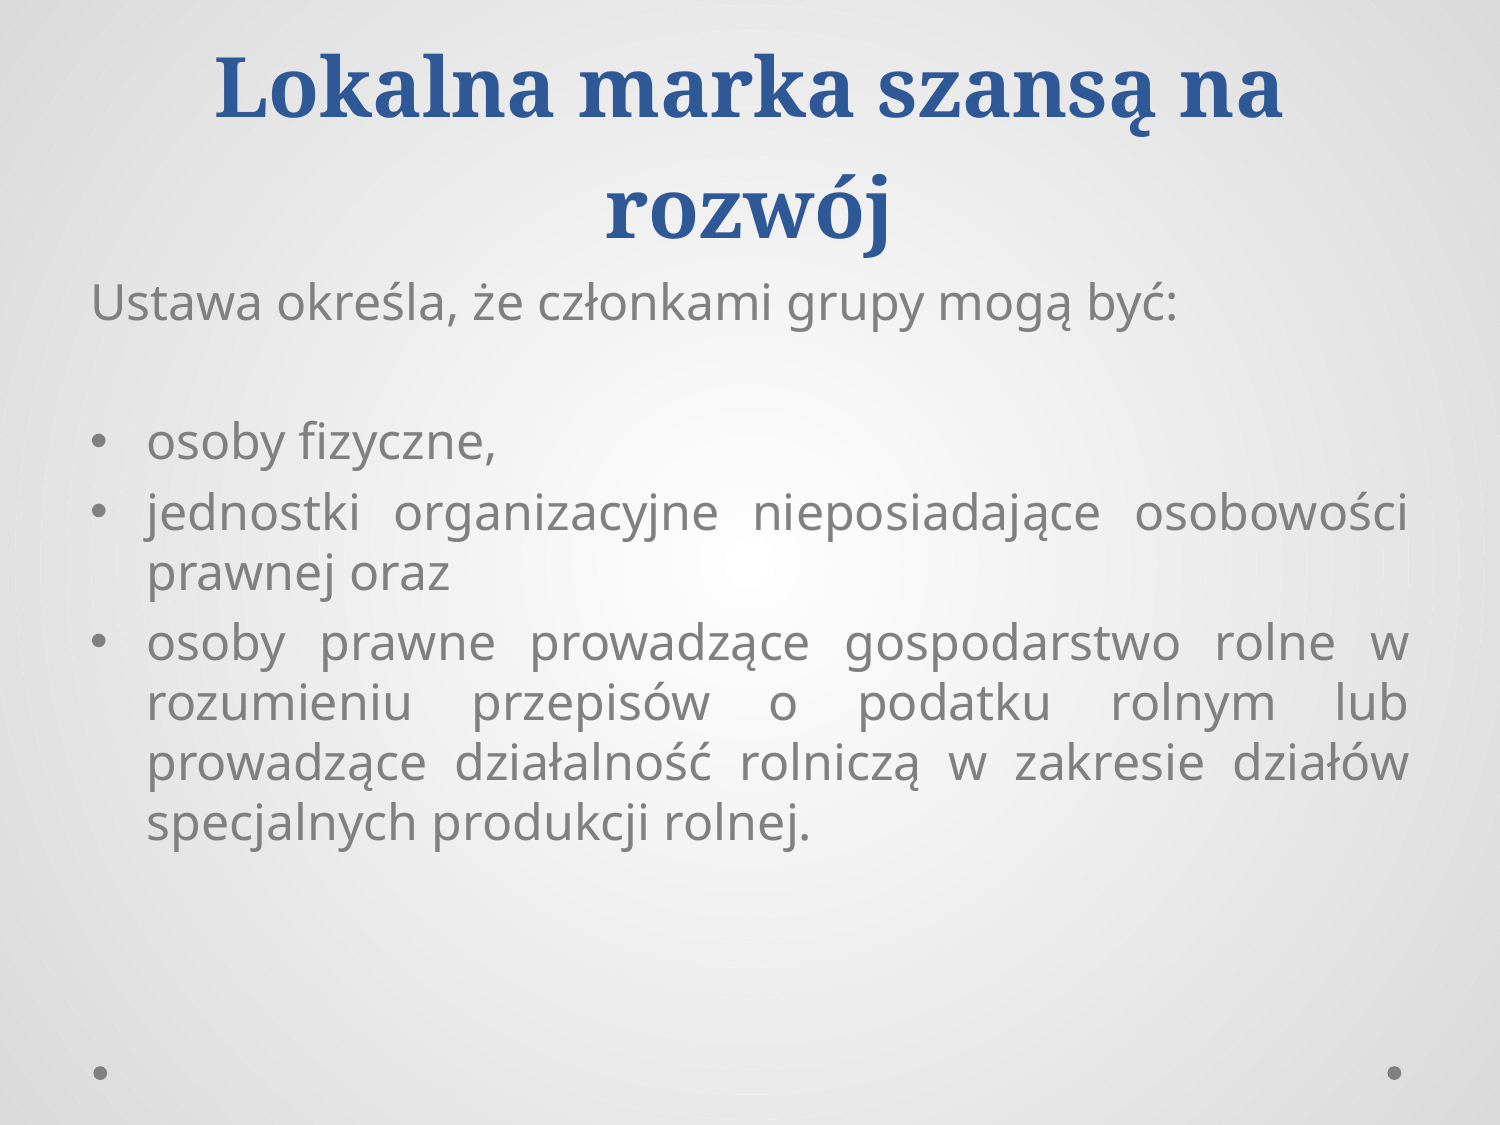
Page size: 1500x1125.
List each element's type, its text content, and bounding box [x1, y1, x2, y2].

title Lokalna marka szansą na rozwój [75, 0, 1425, 262]
list Ustawa określa, że członkami grupy mogą być: osoby fizyczne, jednostki organizacyjne nieposiadające osobowości prawnej oraz osoby prawne prowadzące gospodarstwo rolne w rozumieniu przepisów o podatku rolnym lub prowadzące działalność rolniczą w zakresie działów specjalnych produkcji rolnej. [75, 262, 1425, 1005]
